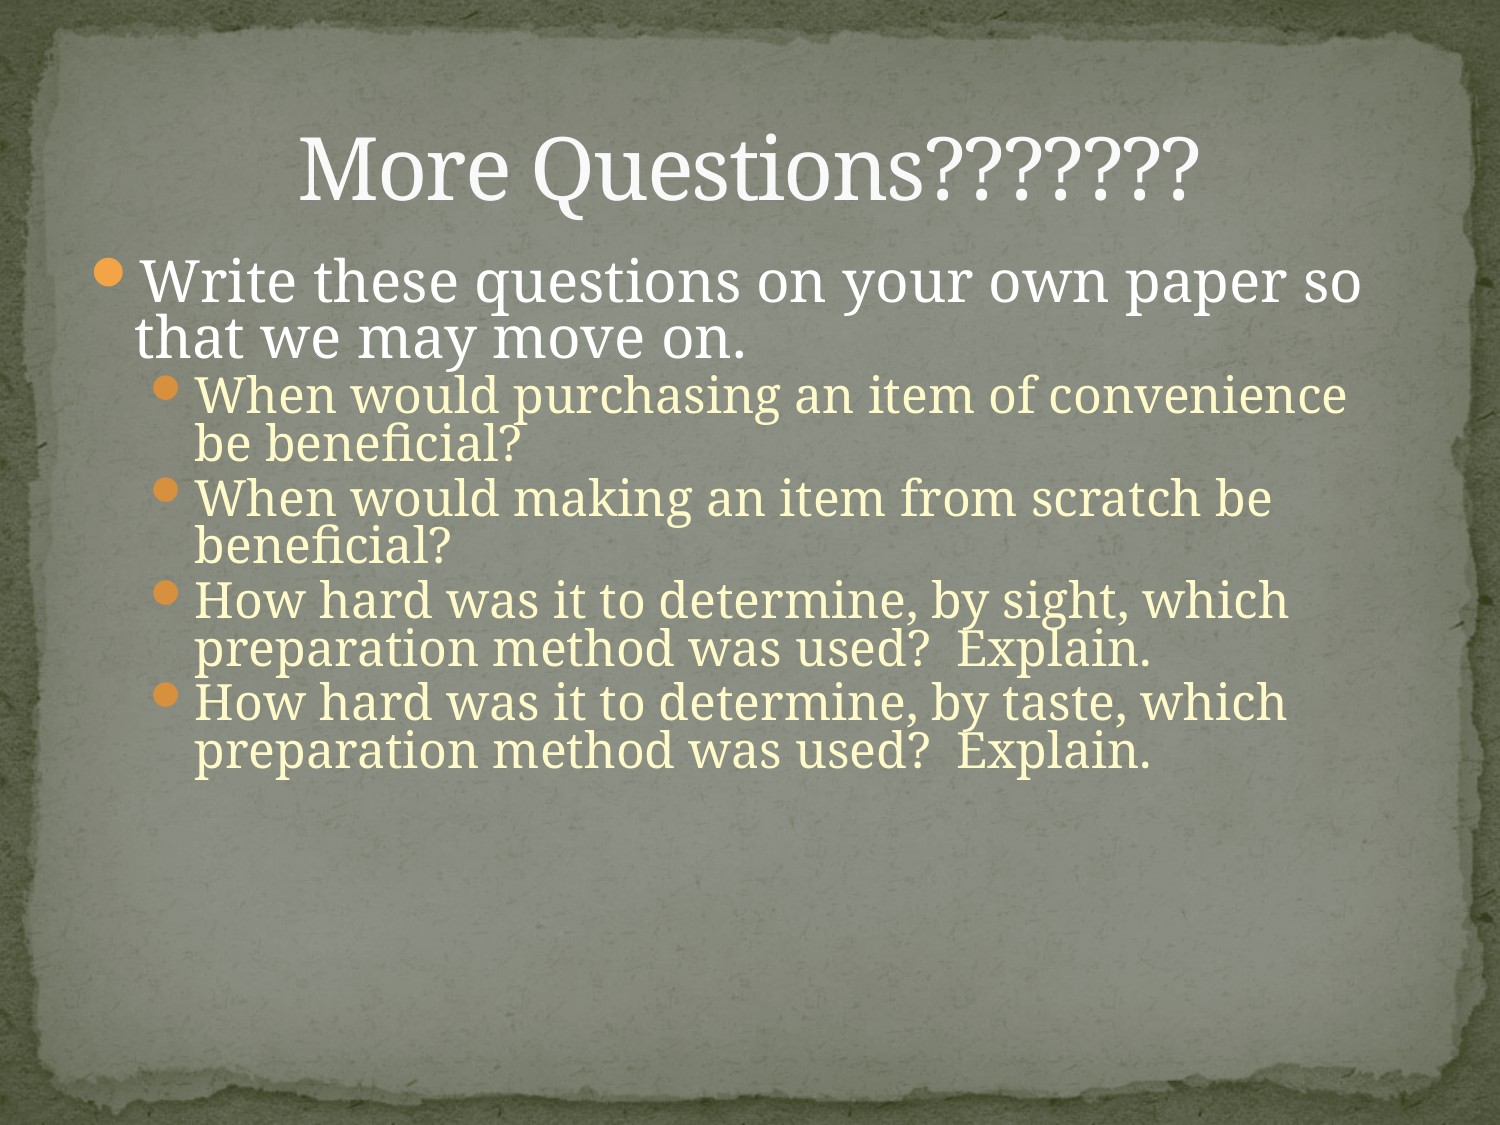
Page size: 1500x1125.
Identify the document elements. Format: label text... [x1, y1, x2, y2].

title More Questions??????? [74, 24, 1425, 225]
list Write these questions on your own paper so that we may move on. When would purchasing an item of convenience be beneficial? When would making an item from scratch be beneficial? How hard was it to determine, by sight, which preparation method was used? Explain. How hard was it to determine, by taste, which preparation method was used? Explain. [75, 249, 1425, 1000]
